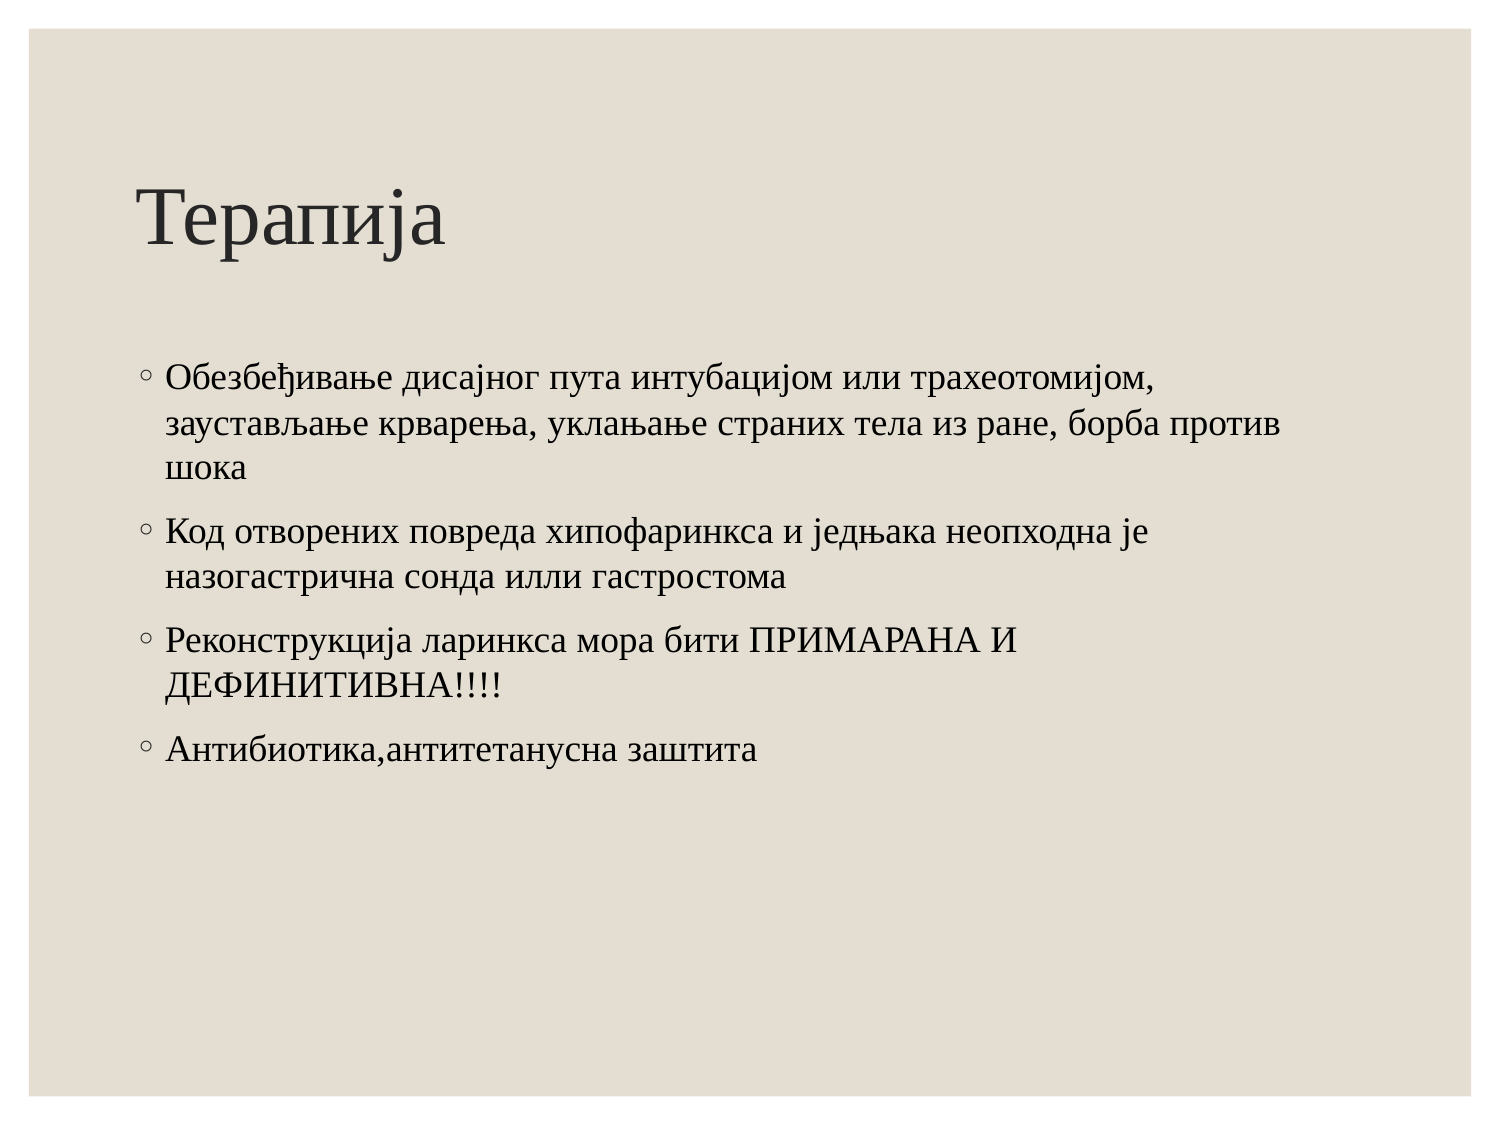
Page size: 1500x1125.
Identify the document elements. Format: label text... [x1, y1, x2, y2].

title Терапија [120, 105, 1380, 331]
list Обезбеђивање дисајног пута интубацијом или трахеотомијом, заустављањe крварења, уклањањe страних тела из ране, борба против шока Код отворених повреда хипофаринкса и једњака неопходна је назогастрична сонда илли гастростома Реконструкција ларинкса мора бити ПРИМАРАНА И ДЕФИНИТИВНА!!!! Антибиотика,антитетанусна заштита [120, 345, 1380, 990]
